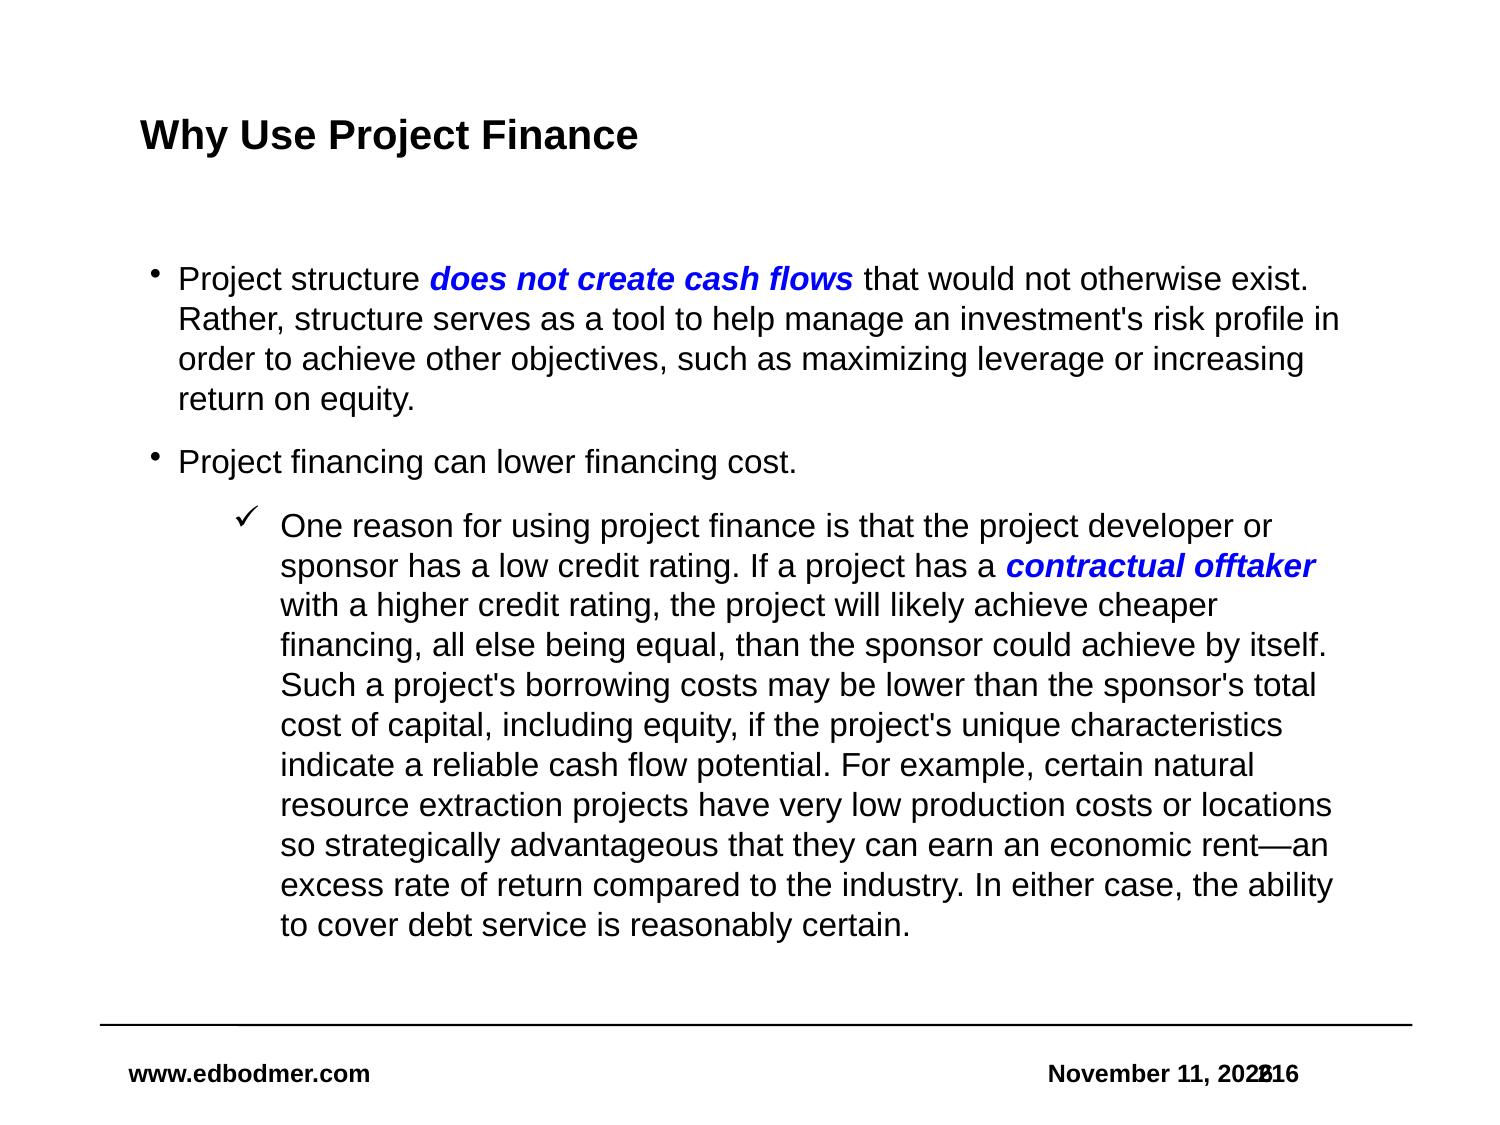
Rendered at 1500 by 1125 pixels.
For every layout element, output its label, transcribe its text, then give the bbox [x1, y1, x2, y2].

list Project structure does not create cash flows that would not otherwise exist. Rather, structure serves as a tool to help manage an investment's risk profile in order to achieve other objectives, such as maximizing leverage or increasing return on equity. Project financing can lower financing cost. One reason for using project finance is that the project developer or sponsor has a low credit rating. If a project has a contractual offtaker with a higher credit rating, the project will likely achieve cheaper financing, all else being equal, than the sponsor could achieve by itself. Such a project's borrowing costs may be lower than the sponsor's total cost of capital, including equity, if the project's unique characteristics indicate a reliable cash flow potential. For example, certain natural resource extraction projects have very low production costs or locations so strategically advantageous that they can earn an economic rent—an excess rate of return compared to the industry. In either case, the ability to cover debt service is reasonably certain. [124, 249, 1376, 1001]
title Why Use Project Finance [124, 99, 1288, 226]
